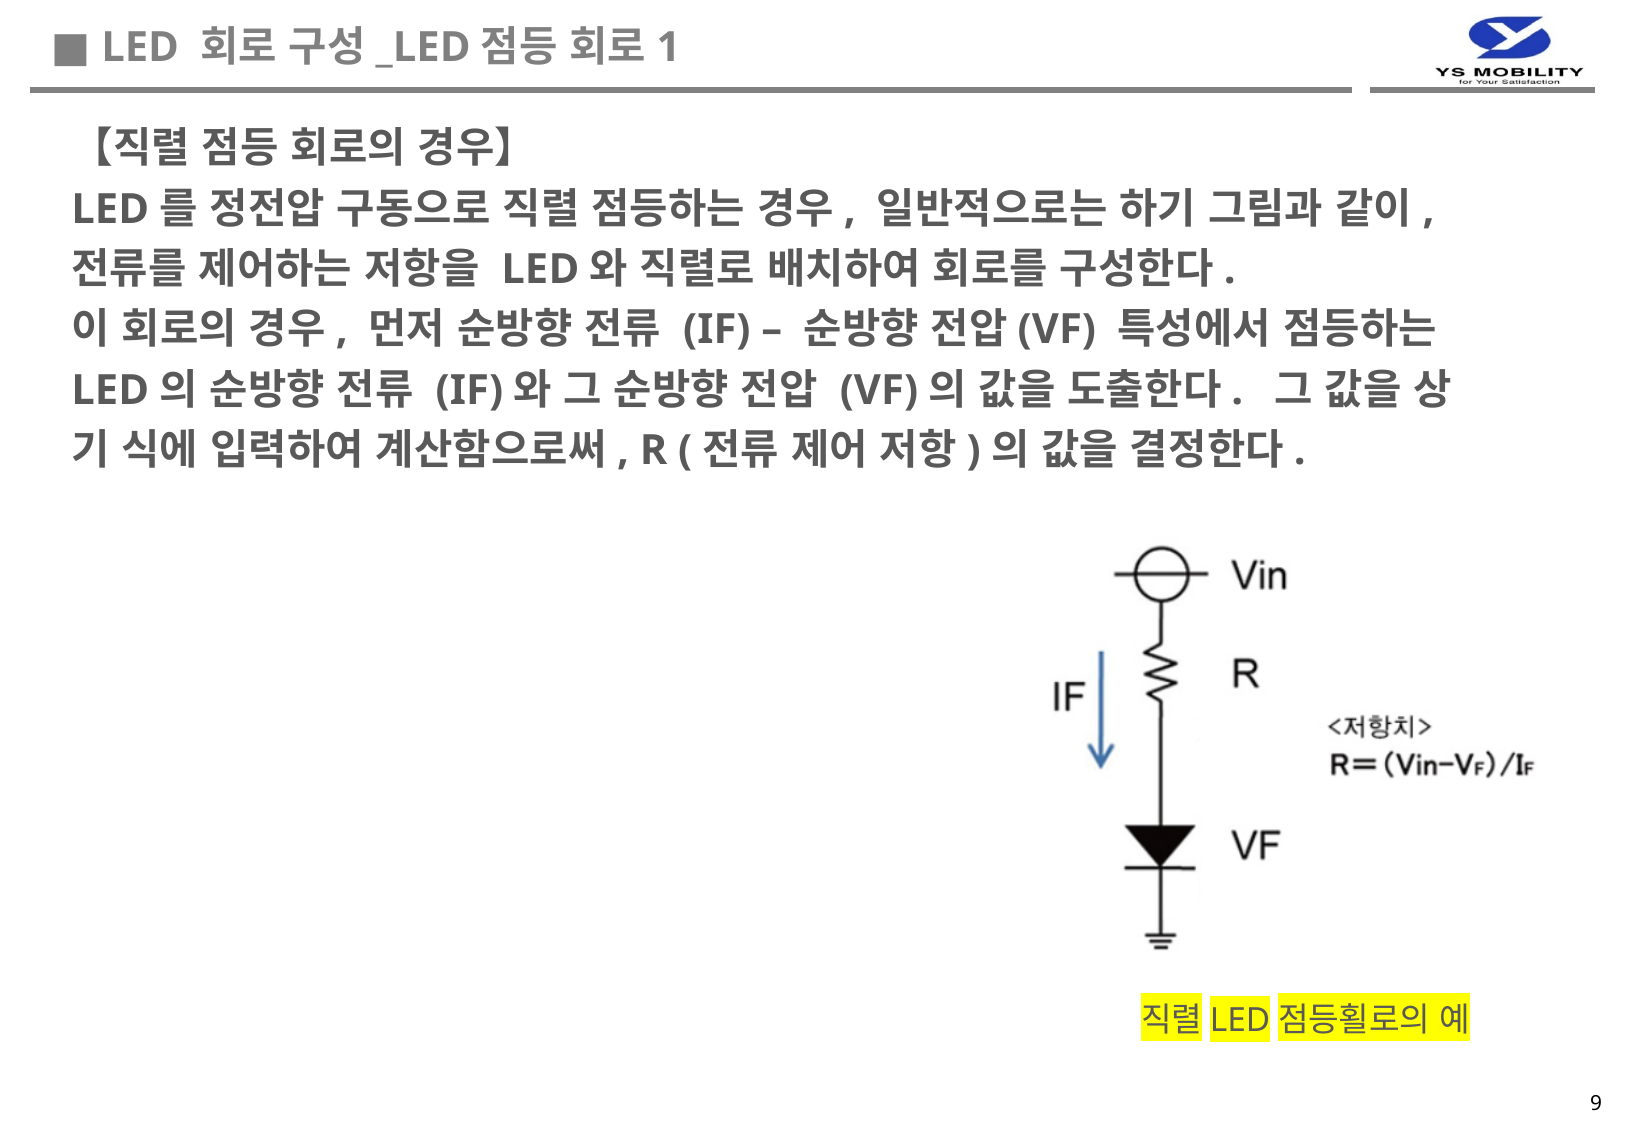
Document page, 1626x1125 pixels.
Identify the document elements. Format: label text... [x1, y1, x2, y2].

text_box ■ LED 회로 구성_LED점등 회로1 [36, 12, 1262, 78]
text_box 【직렬 점등 회로의 경우】 LED를 정전압 구동으로 직렬 점등하는 경우, 일반적으로는 하기 그림과 같이, 전류를 제어하는 저항을 LED와 직렬로 배치하여 회로를 구성한다. 이 회로의 경우, 먼저 순방향 전류 (IF) – 순방향 전압(VF) 특성에서 점등하는 LED의 순방향 전류 (IF)와 그 순방향 전압 (VF)의 값을 도출한다. 그 값을 상 기 식에 입력하여 계산함으로써, R (전류 제어 저항)의 값을 결정한다. [56, 113, 1569, 481]
picture [1414, 14, 1586, 87]
picture [1024, 536, 1543, 953]
text_box 직렬LED점등횔로의 예 [1082, 991, 1486, 1046]
